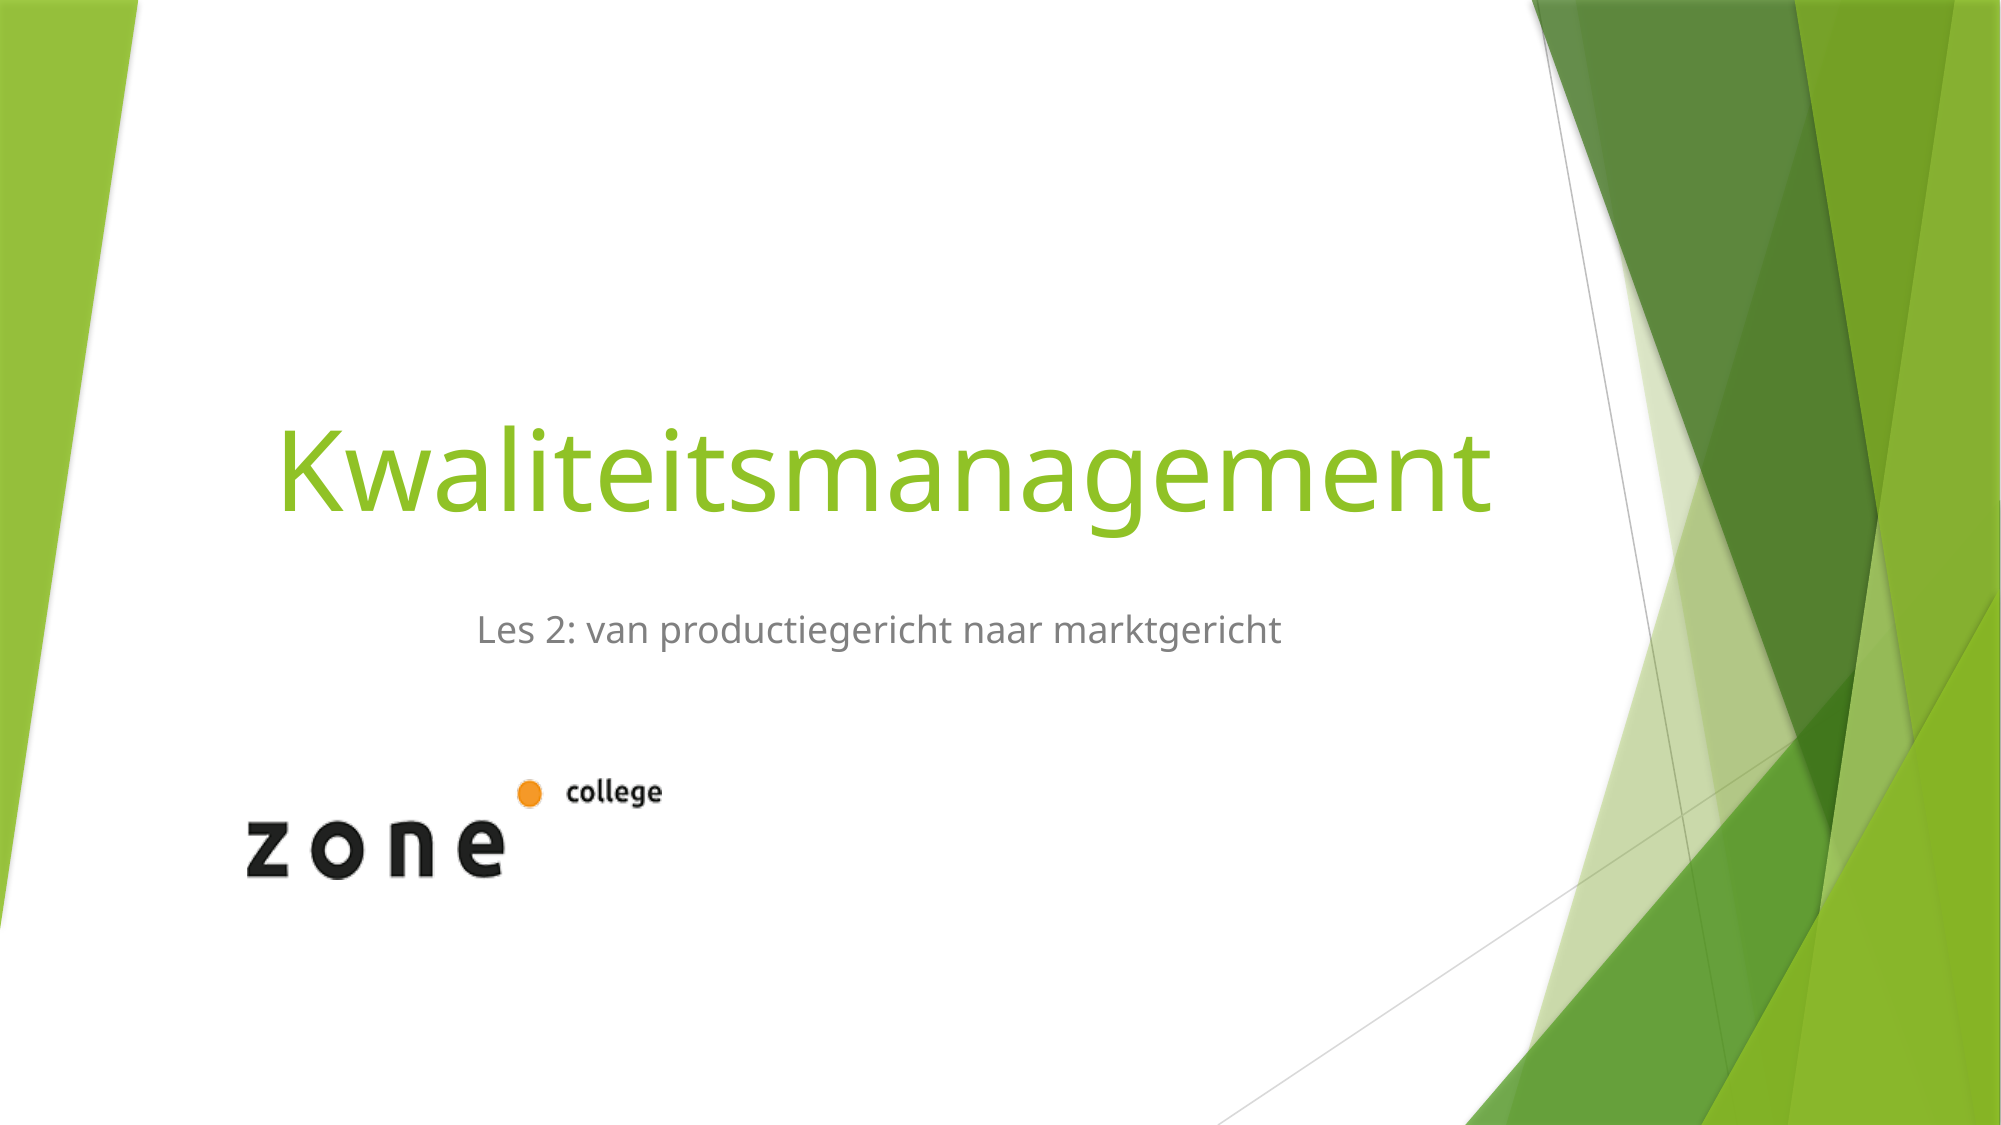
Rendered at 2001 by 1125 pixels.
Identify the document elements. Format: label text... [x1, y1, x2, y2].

title Kwaliteitsmanagement [247, 271, 1522, 542]
picture [246, 777, 662, 881]
subtitle Les 2: van productiegericht naar marktgericht [247, 598, 1522, 779]
